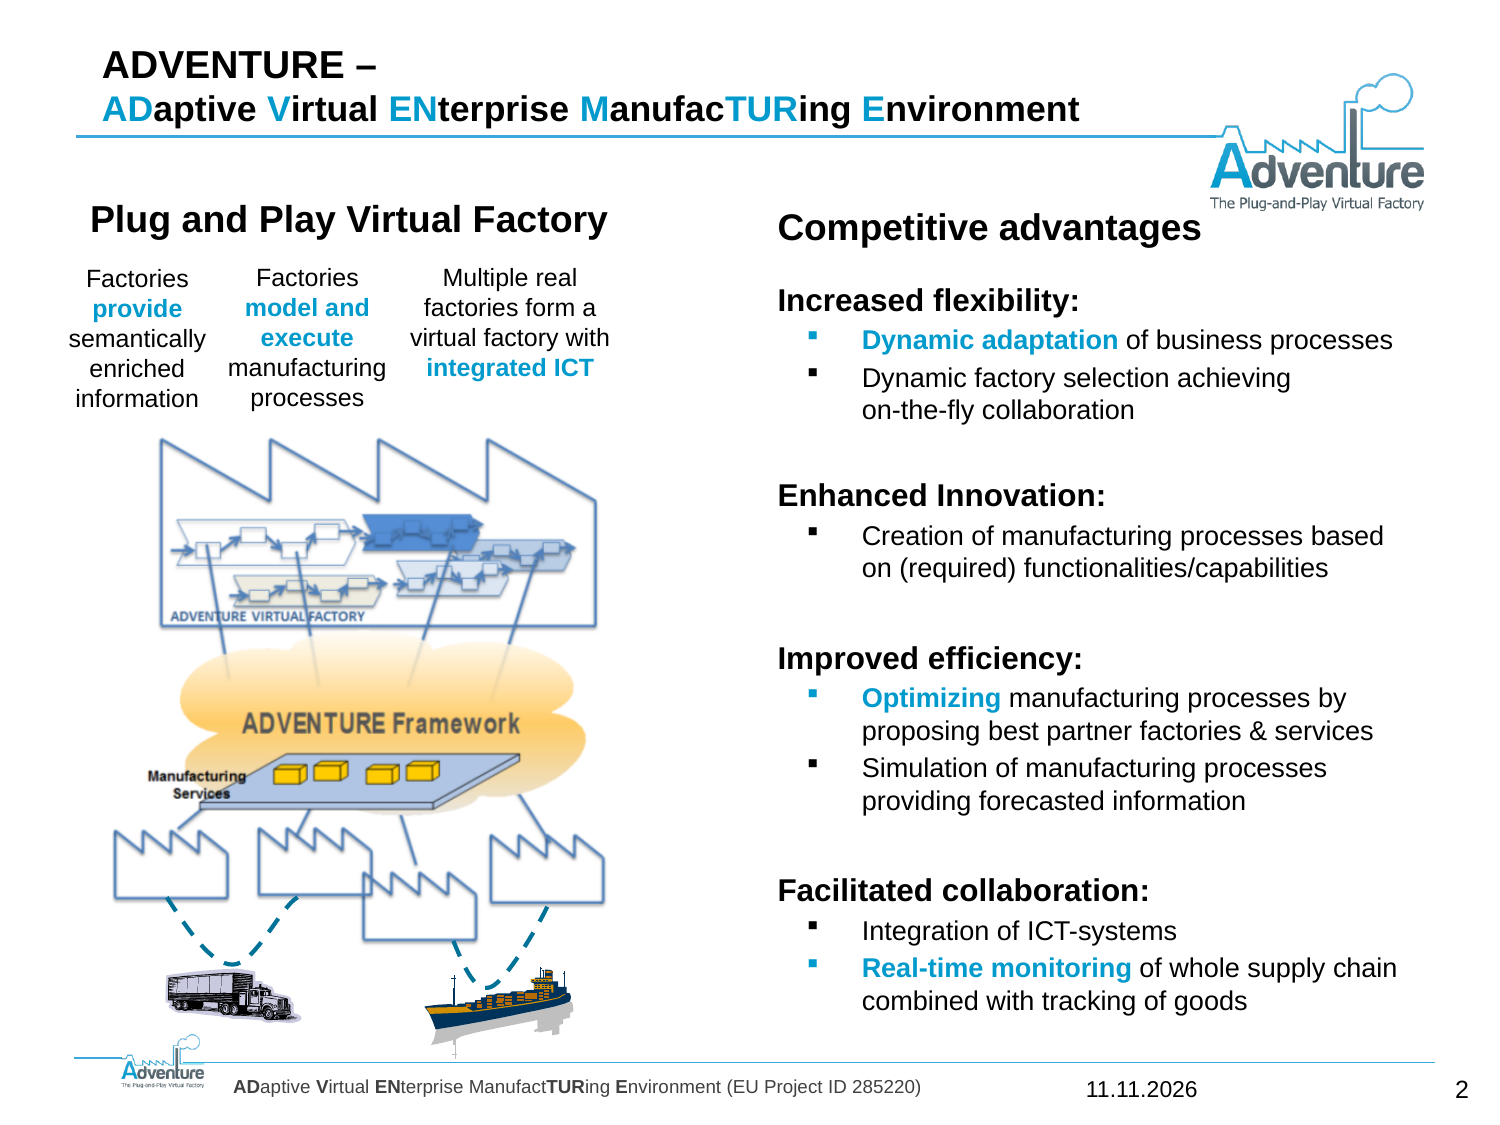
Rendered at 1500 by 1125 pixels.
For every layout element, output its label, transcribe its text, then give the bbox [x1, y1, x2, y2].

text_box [111, 409, 636, 1059]
list Competitive advantages Increased flexibility: Dynamic adaptation of business processes Dynamic factory selection achieving on-the-fly collaboration Enhanced Innovation: Creation of manufacturing processes based on (required) functionalities/capabilities Improved efficiency: Optimizing manufacturing processes by proposing best partner factories & services Simulation of manufacturing processes providing forecasted information Facilitated collaboration: Integration of ICT-systems Real-time monitoring of whole supply chain combined with tracking of goods [762, 196, 1425, 1035]
list Plug and Play Virtual Factory [75, 196, 738, 1035]
title ADVENTURE – ADaptive Virtual ENterprise ManufacTURing Environment [86, 30, 1341, 138]
text_box Multiple real factories form a virtual factory with integrated ICT [388, 254, 632, 389]
picture [1210, 73, 1424, 196]
picture [121, 1059, 204, 1088]
text_box Factories provide semantically enriched information [48, 255, 212, 420]
text_box Factories model and execute manufacturing processes [212, 254, 402, 408]
